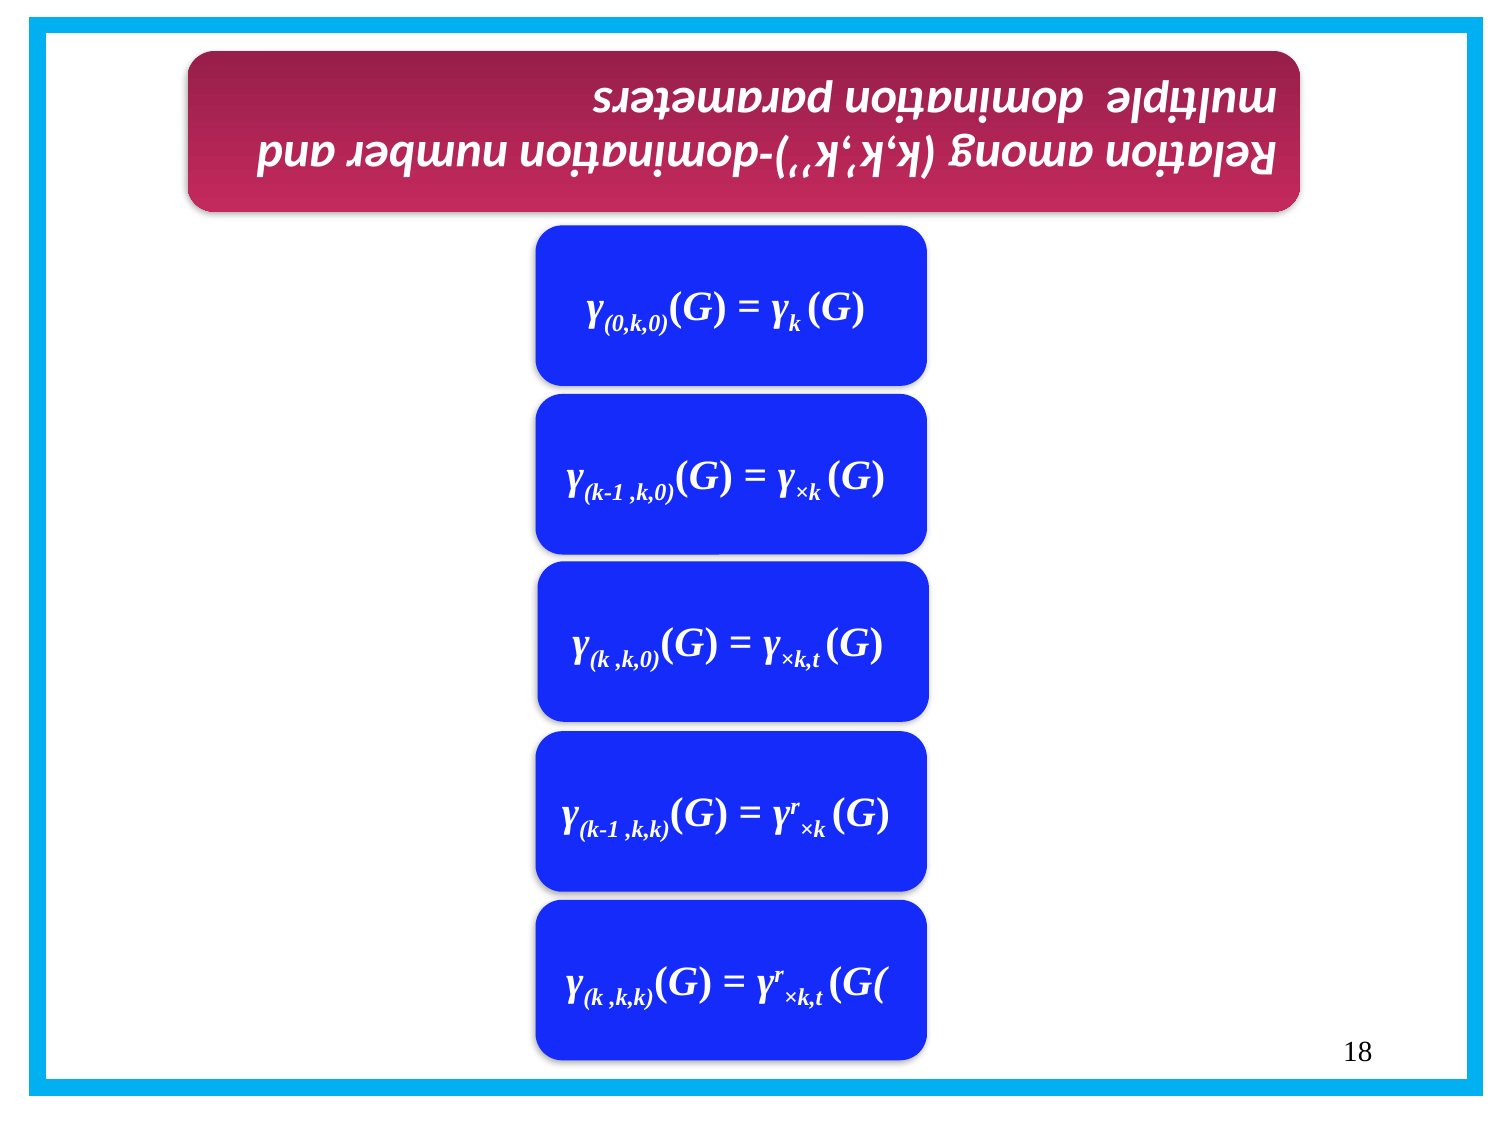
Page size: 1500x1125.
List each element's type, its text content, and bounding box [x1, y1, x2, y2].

text_box 18 [1074, 1088, 1388, 1100]
text_box [37, 24, 1475, 1088]
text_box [187, 49, 1301, 213]
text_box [187, 224, 1276, 1061]
